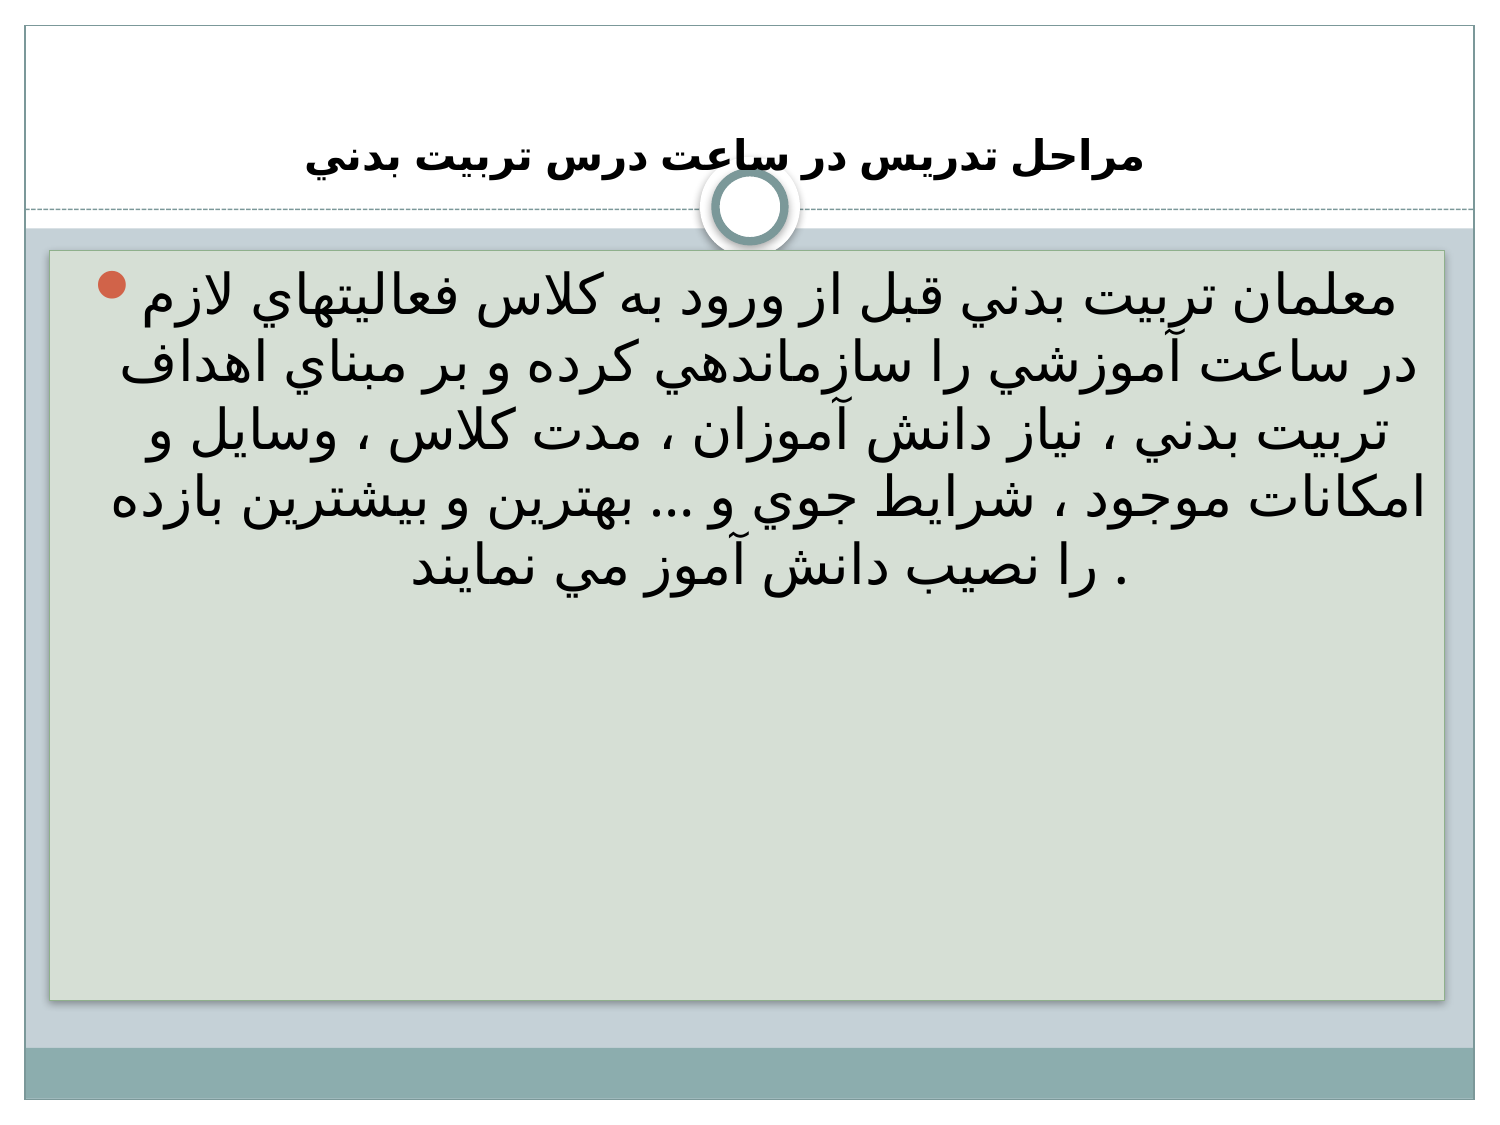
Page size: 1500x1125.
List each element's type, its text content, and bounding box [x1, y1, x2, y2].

list معلمان تربيت بدني قبل از ورود به كلاس فعاليتهاي لازم در ساعت آموزشي را سازماندهي كرده و بر مبناي اهداف تربيت بدني ، نياز دانش آموزان ، مدت كلاس ، وسايل و امكانات موجود ، شرايط جوي و … بهترين و بيشترین بازده را نصيب دانش آموز مي نمايند . [49, 250, 1445, 1001]
title مراحل تدريس در ساعت درس تربيت بدني [24, 112, 1425, 237]
